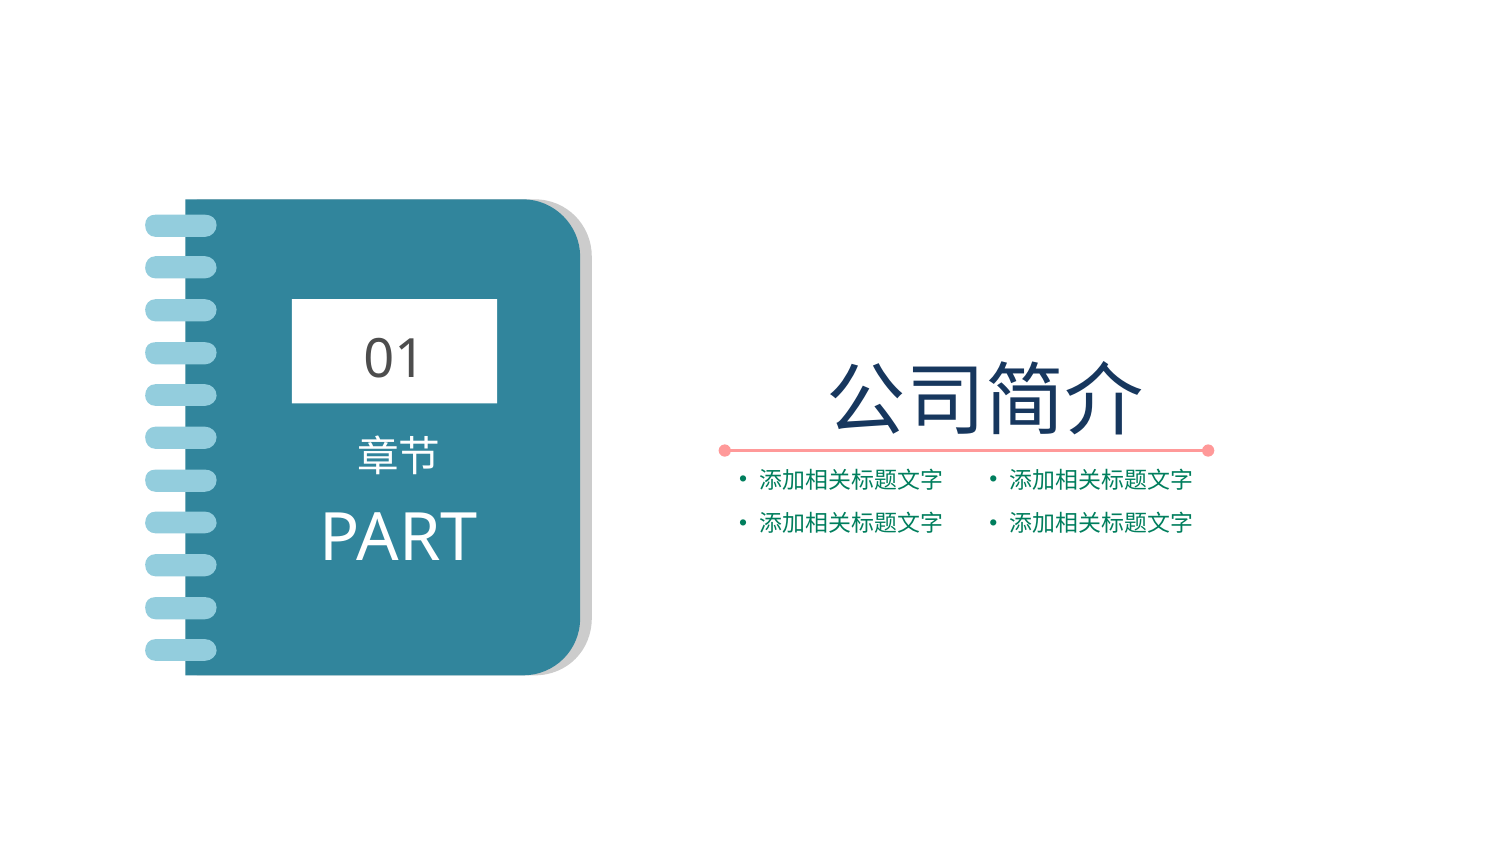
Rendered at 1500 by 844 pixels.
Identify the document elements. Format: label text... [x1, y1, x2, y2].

text_box 添加相关标题文字 [728, 459, 955, 498]
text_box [144, 199, 592, 676]
text_box 添加相关标题文字 [978, 503, 1205, 542]
text_box 公司简介 [724, 349, 1247, 445]
text_box 添加相关标题文字 [978, 459, 1205, 498]
text_box 添加相关标题文字 [728, 503, 955, 542]
